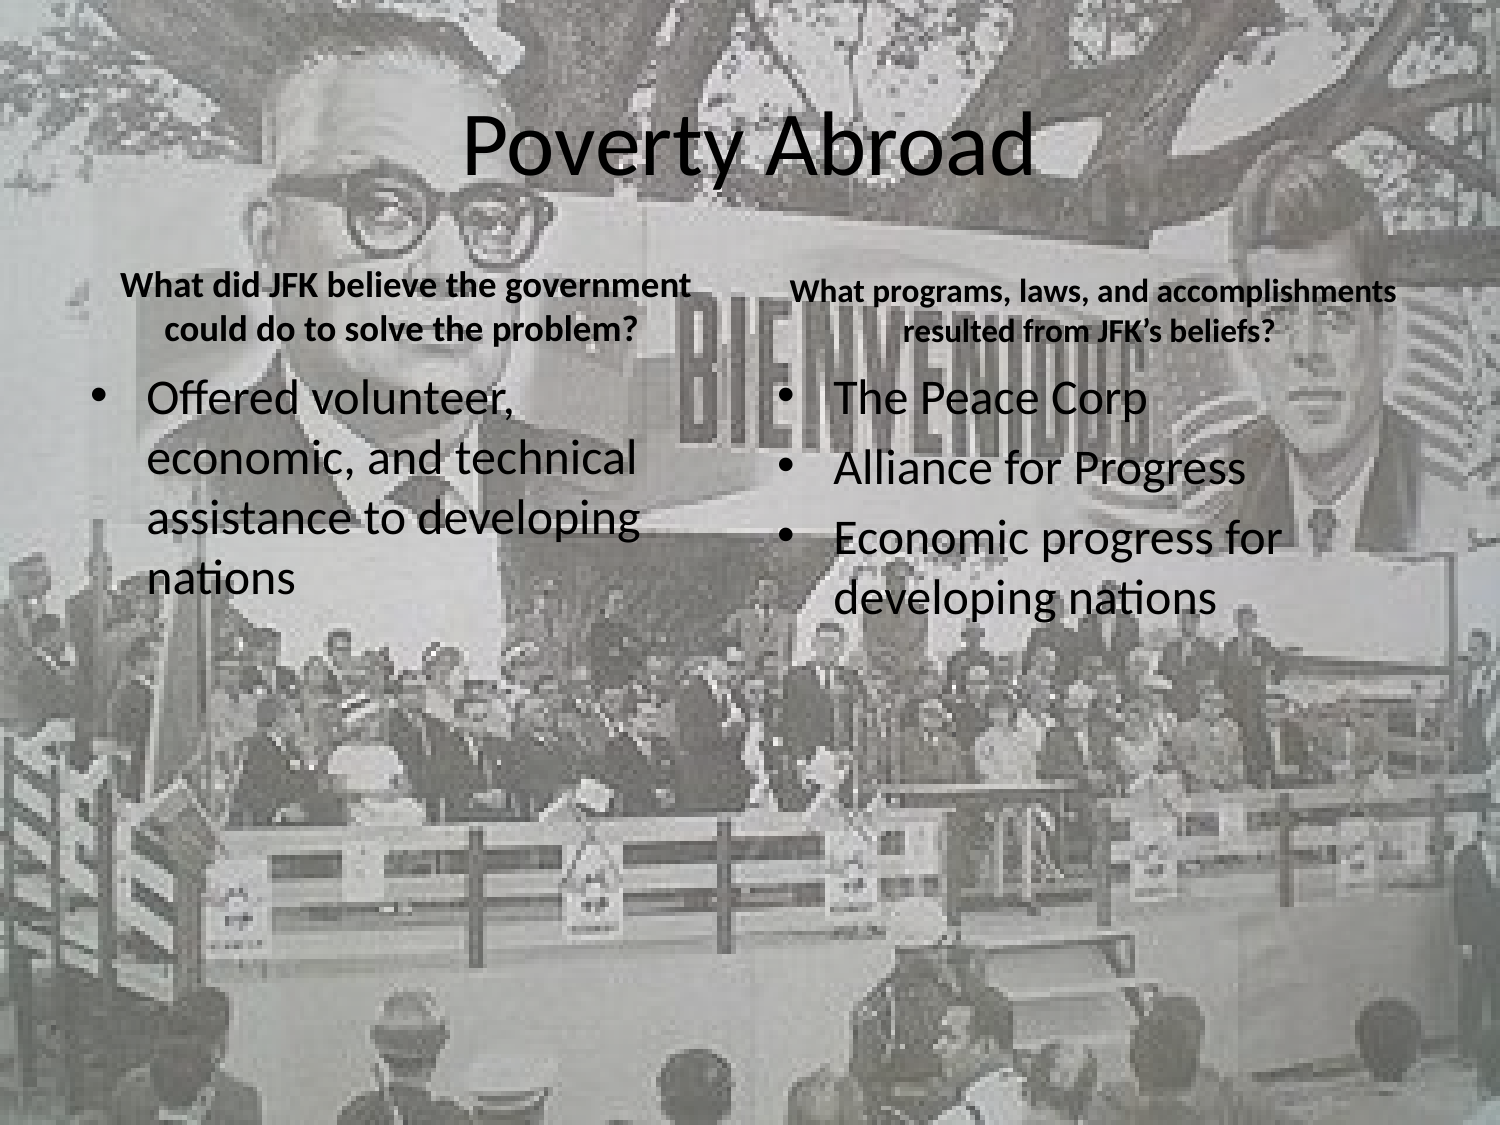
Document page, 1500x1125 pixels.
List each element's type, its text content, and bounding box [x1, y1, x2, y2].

title Poverty Abroad [75, 45, 1425, 233]
list What did JFK believe the government could do to solve the problem? [75, 251, 738, 356]
list The Peace Corp Alliance for Progress Economic progress for developing nations [761, 356, 1425, 1005]
list What programs, laws, and accomplishments resulted from JFK’s beliefs? [761, 251, 1425, 356]
list Offered volunteer, economic, and technical assistance to developing nations [75, 356, 738, 1005]
